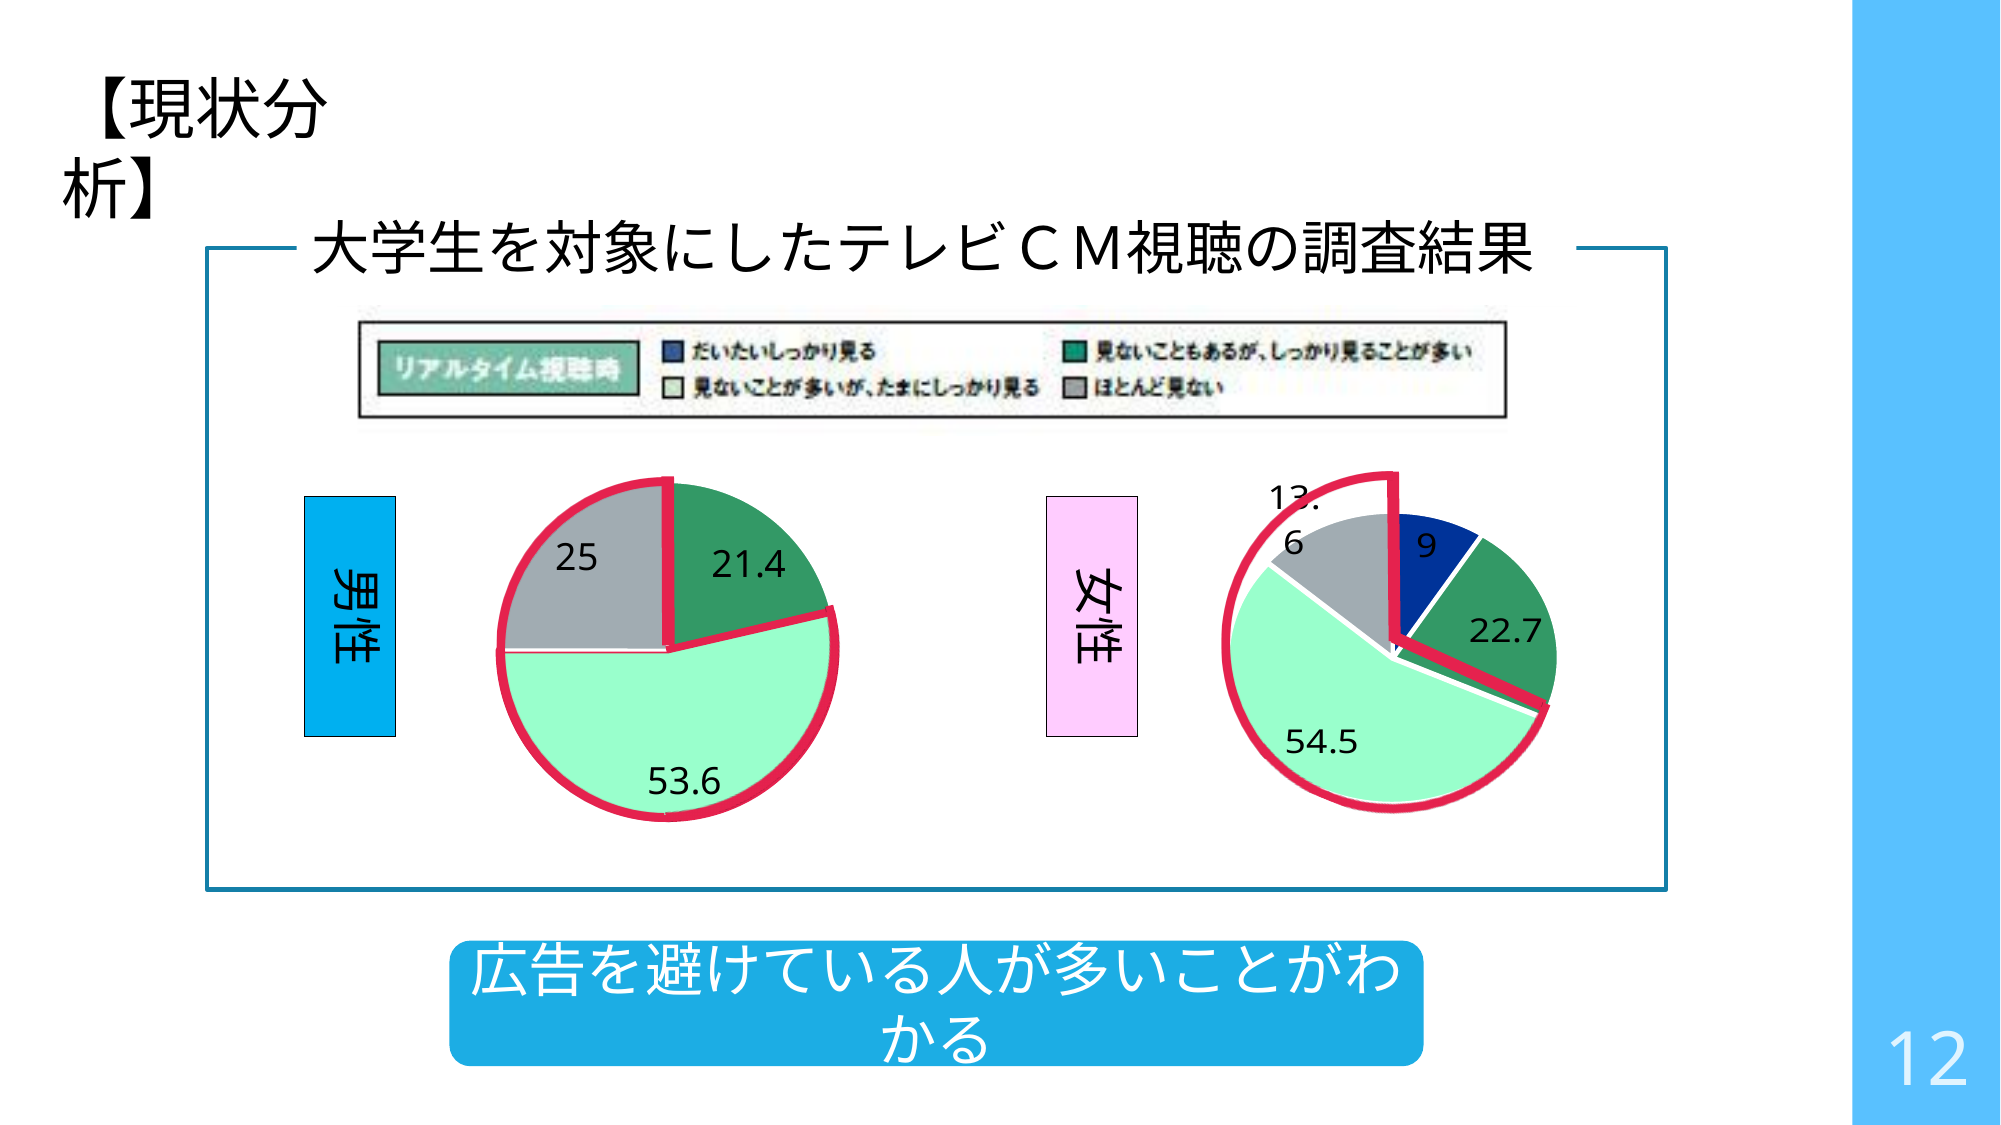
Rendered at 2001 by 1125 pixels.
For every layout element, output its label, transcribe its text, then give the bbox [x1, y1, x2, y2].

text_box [1494, 636, 1545, 707]
text_box 大学生を対象にしたテレビＣＭ視聴の調査結果 [296, 203, 1577, 289]
chart [406, 436, 900, 864]
chart [1069, 427, 1561, 806]
text_box 広告を避けている人が多いことがわかる [448, 939, 1425, 1068]
picture [337, 305, 1577, 436]
slide_number 12 [1852, 1012, 2000, 1110]
text_box [206, 247, 1667, 891]
text_box 【現状分析】 [47, 59, 428, 235]
picture [496, 477, 840, 822]
picture [1220, 471, 1510, 864]
